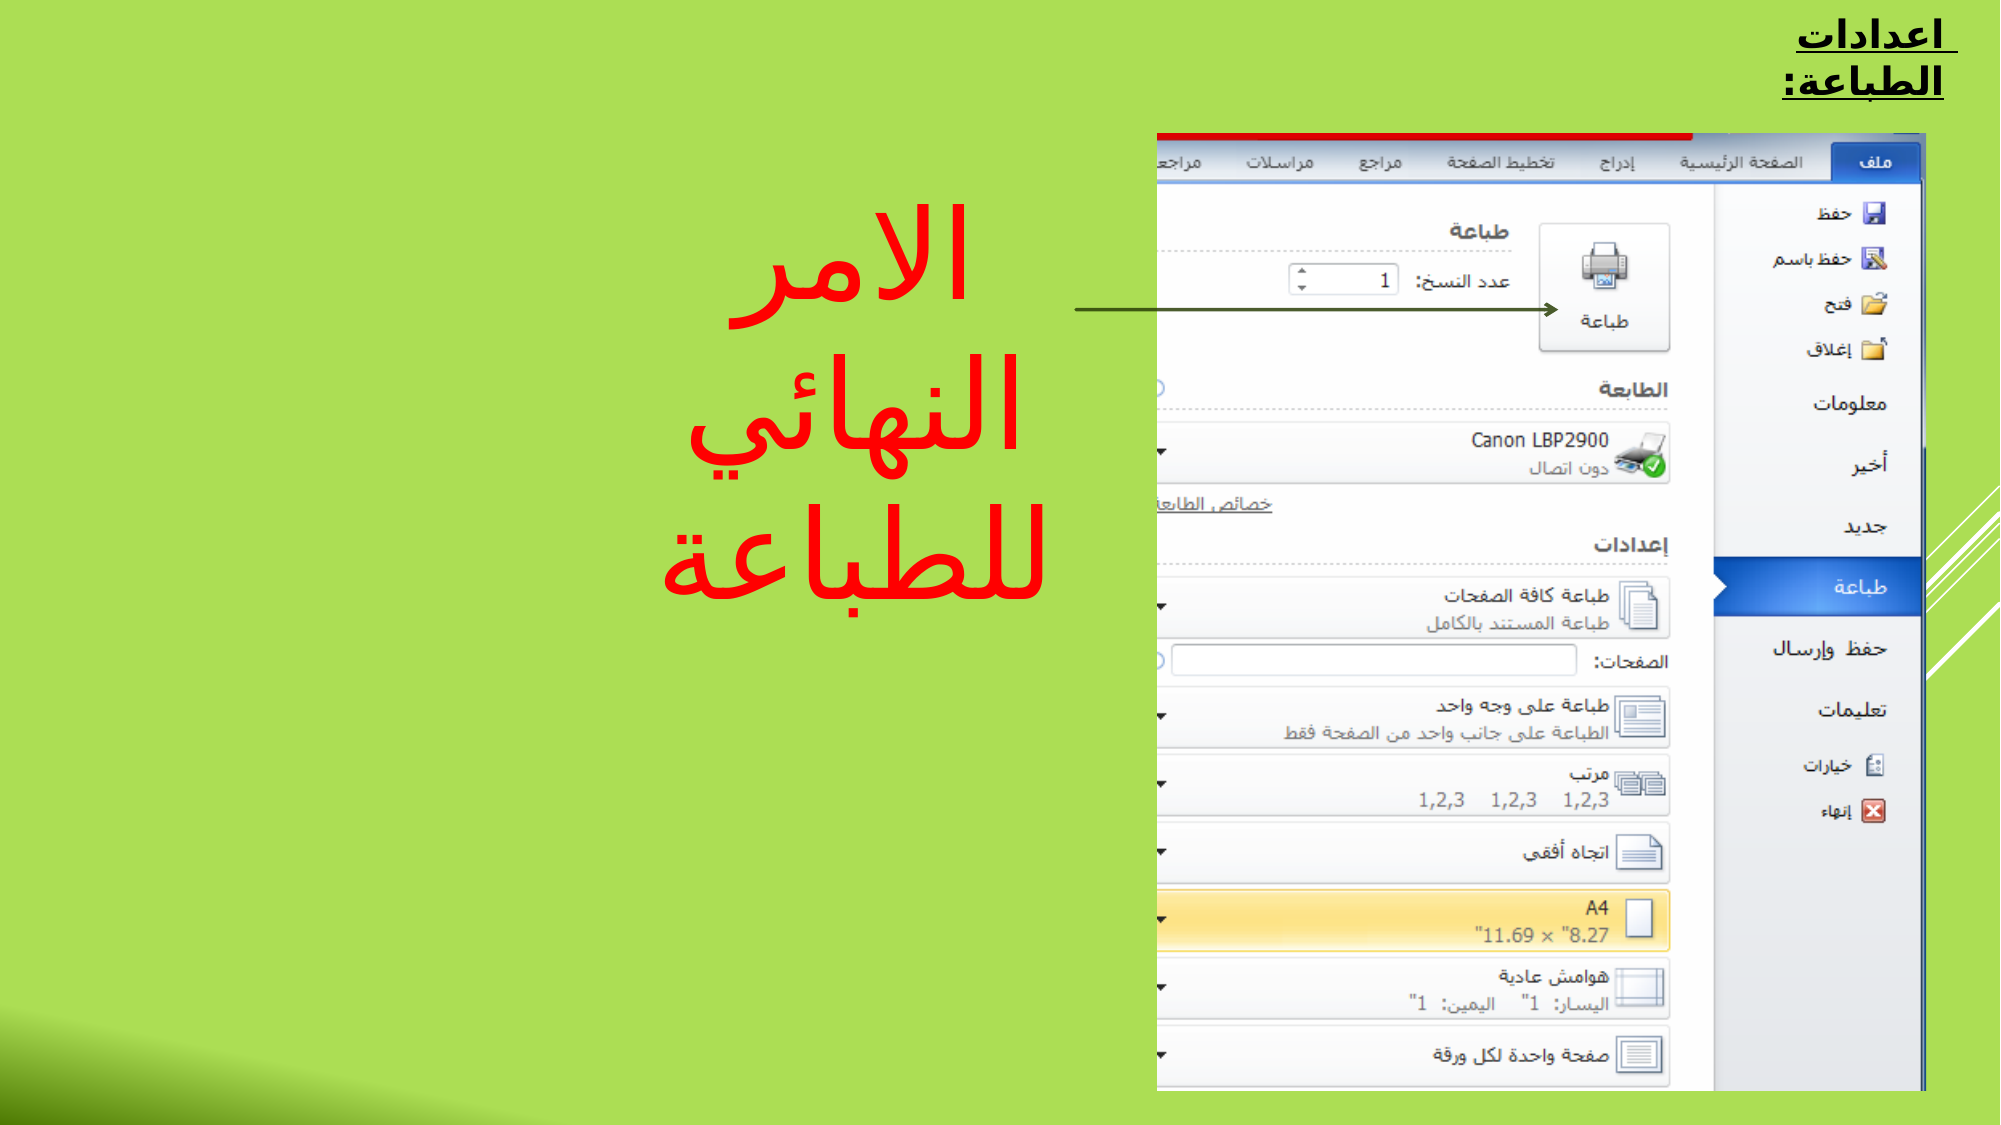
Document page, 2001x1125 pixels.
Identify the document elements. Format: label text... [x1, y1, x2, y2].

picture [1156, 133, 1927, 1091]
list اعدادات الطباعة: [1657, 0, 1960, 112]
text_box الامر النهائي للطباعة [602, 167, 1110, 633]
